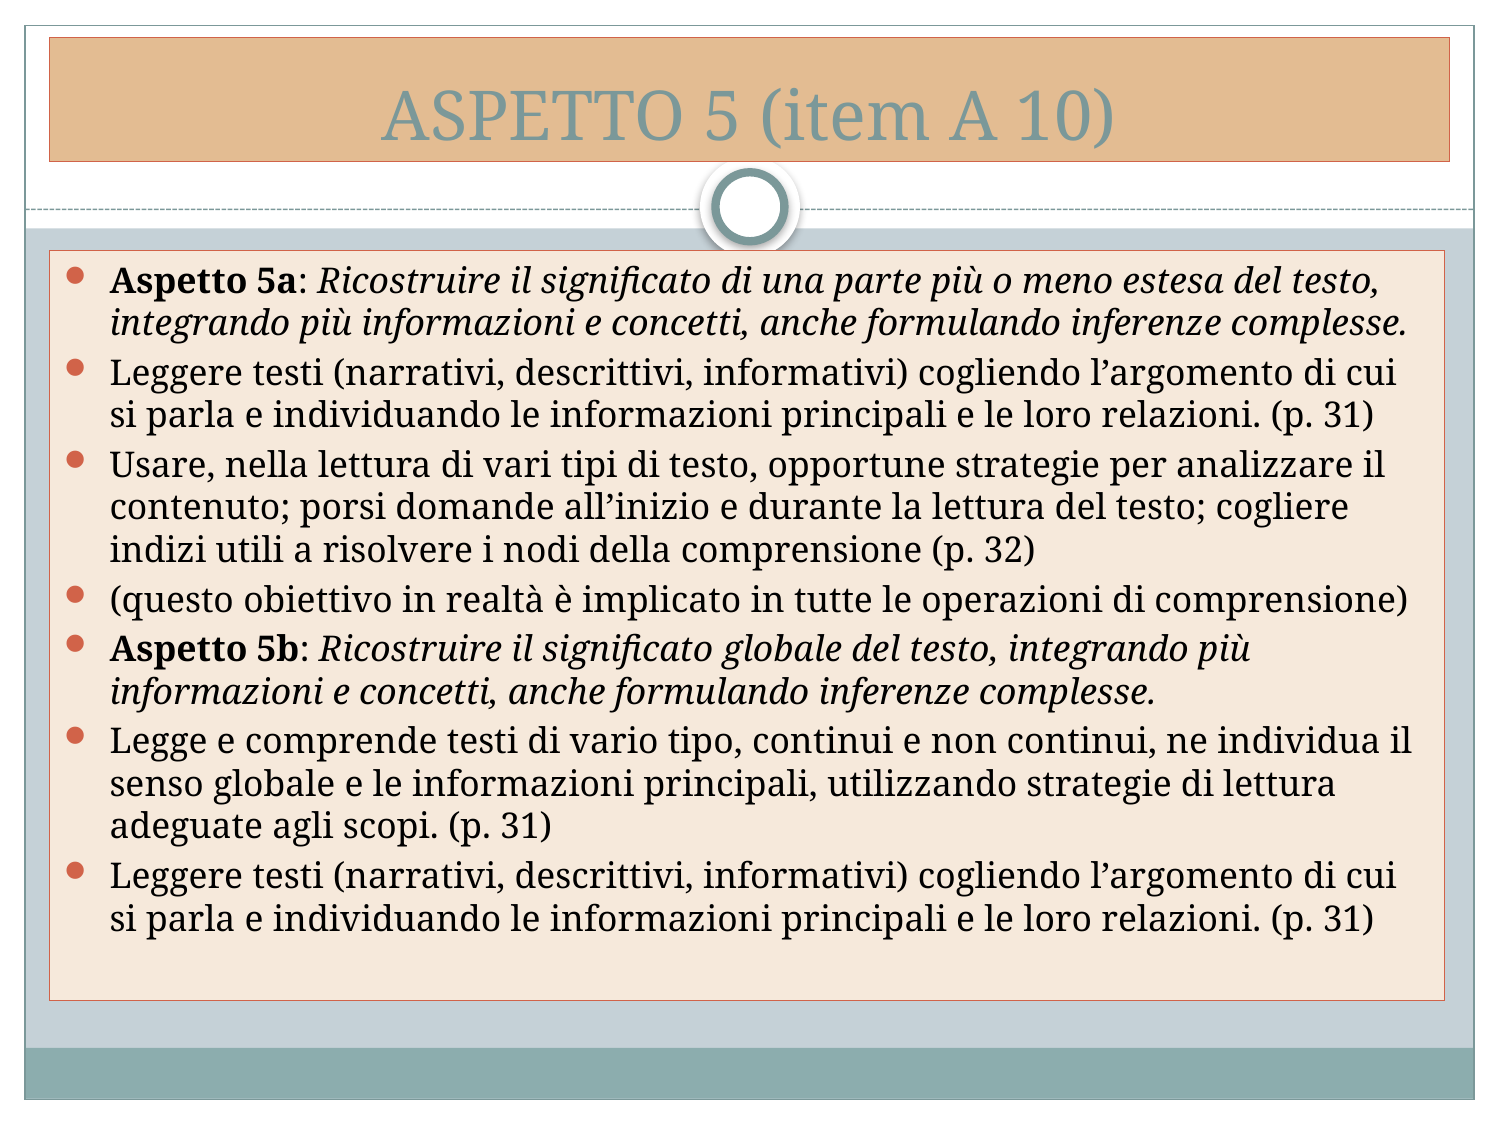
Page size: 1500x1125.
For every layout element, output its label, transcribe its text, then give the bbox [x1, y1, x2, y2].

title ASPETTO 5 (item A 10) [49, 37, 1450, 162]
list Aspetto 5a: Ricostruire il significato di una parte più o meno estesa del testo, integrando più informazioni e concetti, anche formulando inferenze complesse. Leggere testi (narrativi, descrittivi, informativi) cogliendo l’argomento di cui si parla e individuando le informazioni principali e le loro relazioni. (p. 31) Usare, nella lettura di vari tipi di testo, opportune strategie per analizzare il contenuto; porsi domande all’inizio e durante la lettura del testo; cogliere indizi utili a risolvere i nodi della comprensione (p. 32) (questo obiettivo in realtà è implicato in tutte le operazioni di comprensione) Aspetto 5b: Ricostruire il significato globale del testo, integrando più informazioni e concetti, anche formulando inferenze complesse. Legge e comprende testi di vario tipo, continui e non continui, ne individua il senso globale e le informazioni principali, utilizzando strategie di lettura adeguate agli scopi. (p. 31) Leggere testi (narrativi, descrittivi, informativi) cogliendo l’argomento di cui si parla e individuando le informazioni principali e le loro relazioni. (p. 31) [49, 250, 1445, 1001]
